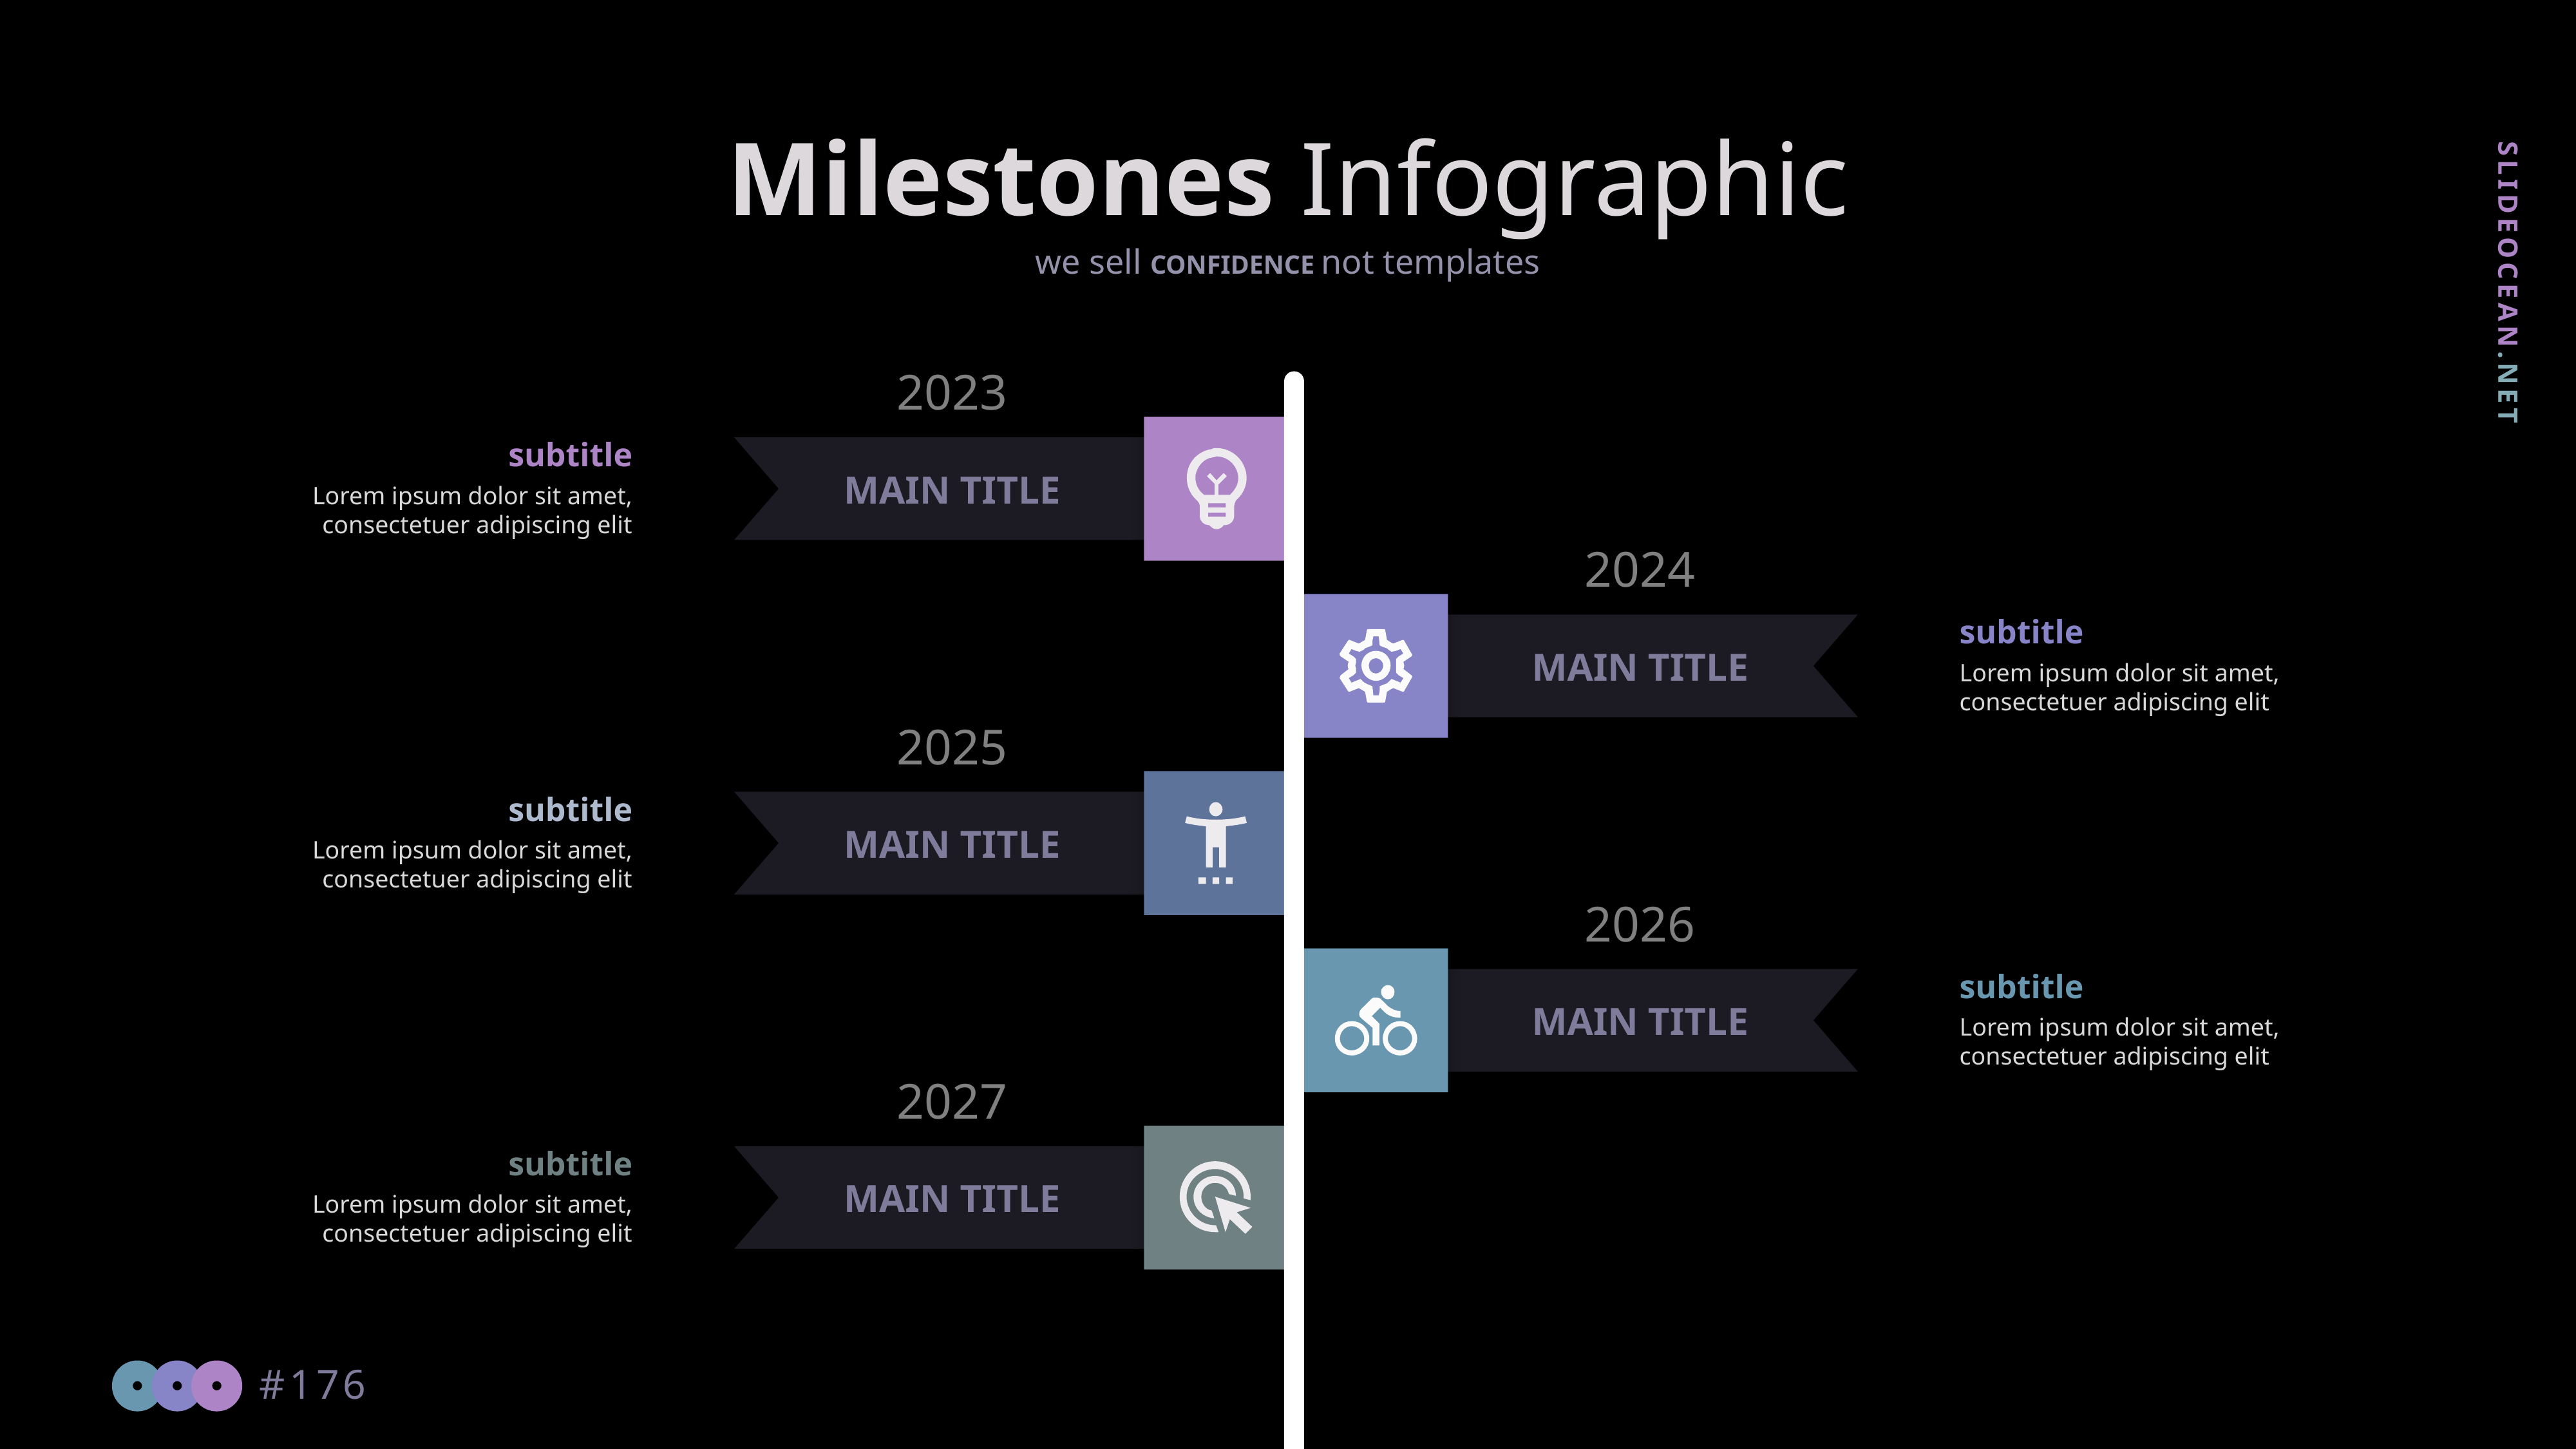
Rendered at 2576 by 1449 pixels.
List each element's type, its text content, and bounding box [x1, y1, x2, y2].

text_box MAIN TITLE [1457, 968, 1861, 1073]
text_box [1185, 816, 1247, 867]
text_box 2024 [1486, 534, 1794, 602]
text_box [288, 783, 643, 899]
text_box 2027 [799, 1065, 1106, 1133]
text_box MAIN TITLE [732, 1145, 1135, 1250]
text_box [1209, 802, 1223, 817]
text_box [1949, 960, 2304, 1076]
text_box [1359, 998, 1401, 1046]
text_box [1215, 1197, 1253, 1234]
text_box [1212, 877, 1220, 884]
text_box [1143, 1124, 1283, 1271]
text_box we sell CONFIDENCE not templates [1026, 235, 1550, 285]
text_box [1226, 877, 1233, 884]
text_box [1383, 1021, 1417, 1056]
text_box [1198, 877, 1206, 884]
text_box [1305, 947, 1449, 1094]
text_box [1334, 1021, 1370, 1056]
text_box [1283, 370, 1305, 1449]
text_box [1381, 985, 1395, 999]
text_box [288, 1138, 643, 1253]
text_box MAIN TITLE [732, 436, 1135, 542]
text_box Milestones Infographic [717, 110, 1859, 241]
text_box MAIN TITLE [1457, 613, 1861, 719]
text_box MAIN TITLE [732, 790, 1135, 896]
text_box 2026 [1486, 888, 1794, 956]
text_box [1949, 606, 2304, 721]
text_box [1184, 448, 1247, 530]
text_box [288, 429, 643, 544]
text_box [1340, 629, 1412, 703]
text_box [1305, 593, 1449, 739]
text_box [1143, 770, 1283, 916]
text_box #176 [259, 1359, 405, 1408]
text_box 2025 [799, 711, 1106, 779]
text_box [1143, 416, 1283, 562]
text_box [1179, 1161, 1251, 1233]
text_box 2023 [799, 357, 1106, 424]
